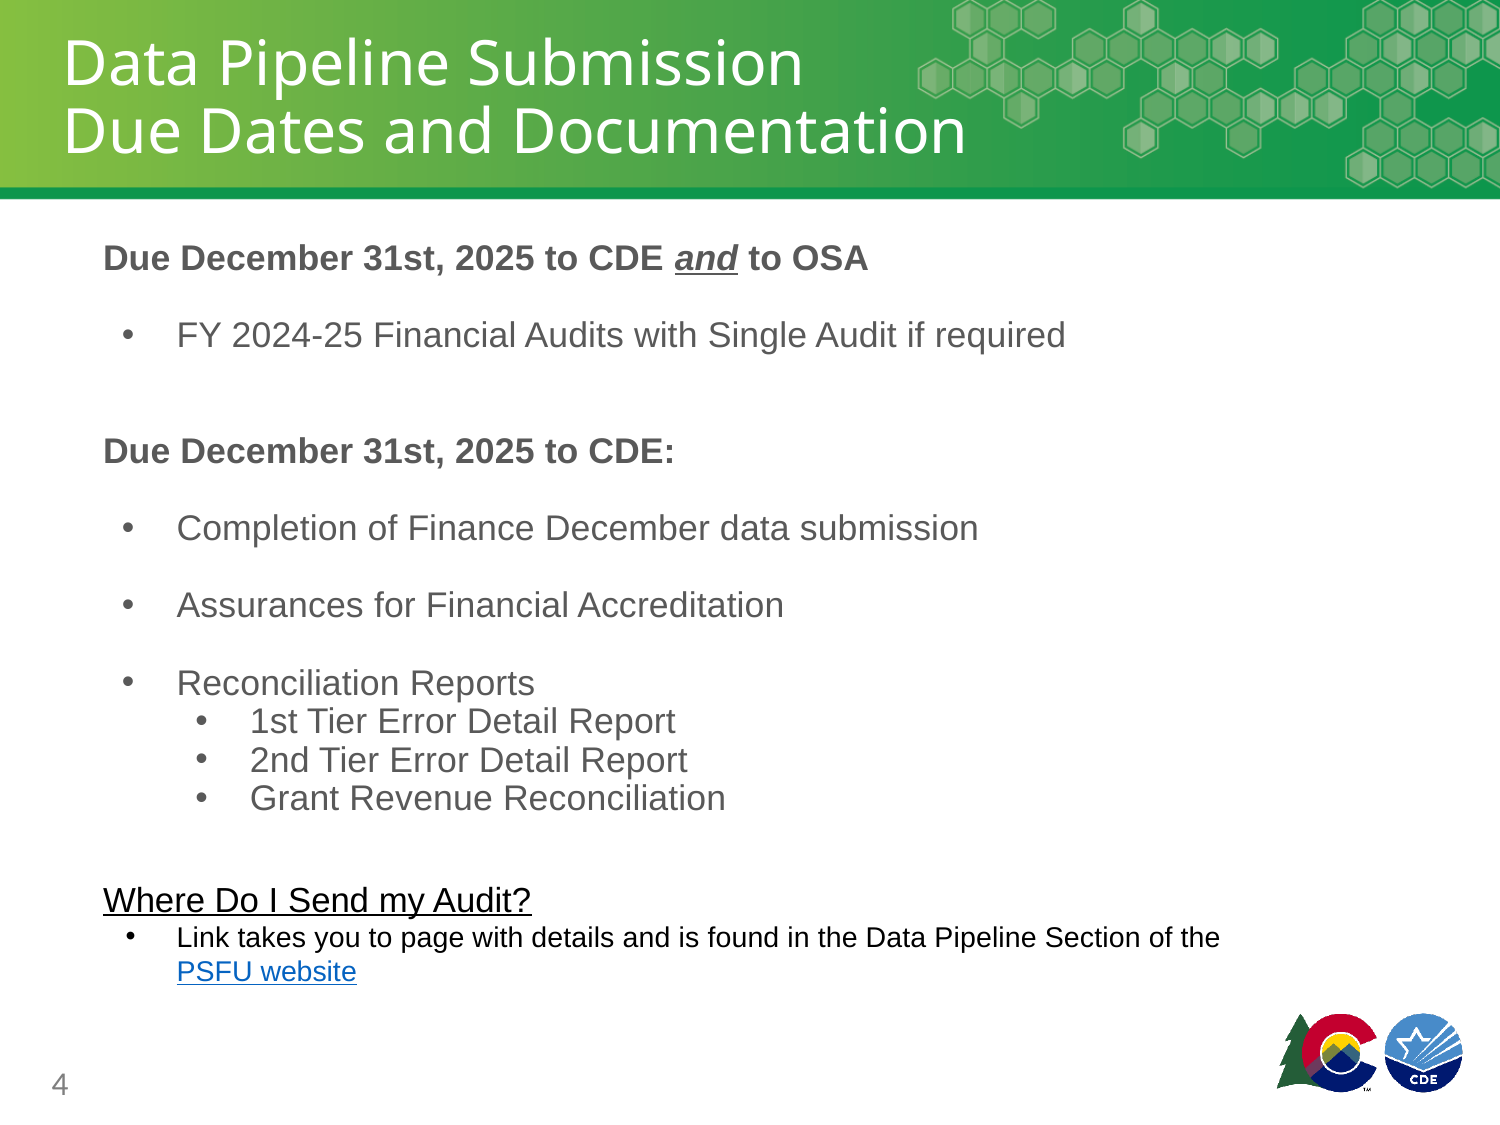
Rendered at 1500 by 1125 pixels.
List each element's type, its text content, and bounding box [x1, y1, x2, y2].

picture [0, 0, 1500, 200]
title Data Pipeline Submission Due Dates and Documentation [62, 31, 1080, 187]
list Due December 31st, 2025 to CDE and to OSA FY 2024-25 Financial Audits with Single Audit if required Due December 31st, 2025 to CDE: Completion of Finance December data submission Assurances for Financial Accreditation Reconciliation Reports 1st Tier Error Detail Report 2nd Tier Error Detail Report Grant Revenue Reconciliation Where Do I Send my Audit? Link takes you to page with details and is found in the Data Pipeline Section of the PSFU website [103, 239, 1397, 1002]
picture [1275, 1012, 1463, 1093]
slide_number 4 [36, 1054, 375, 1115]
